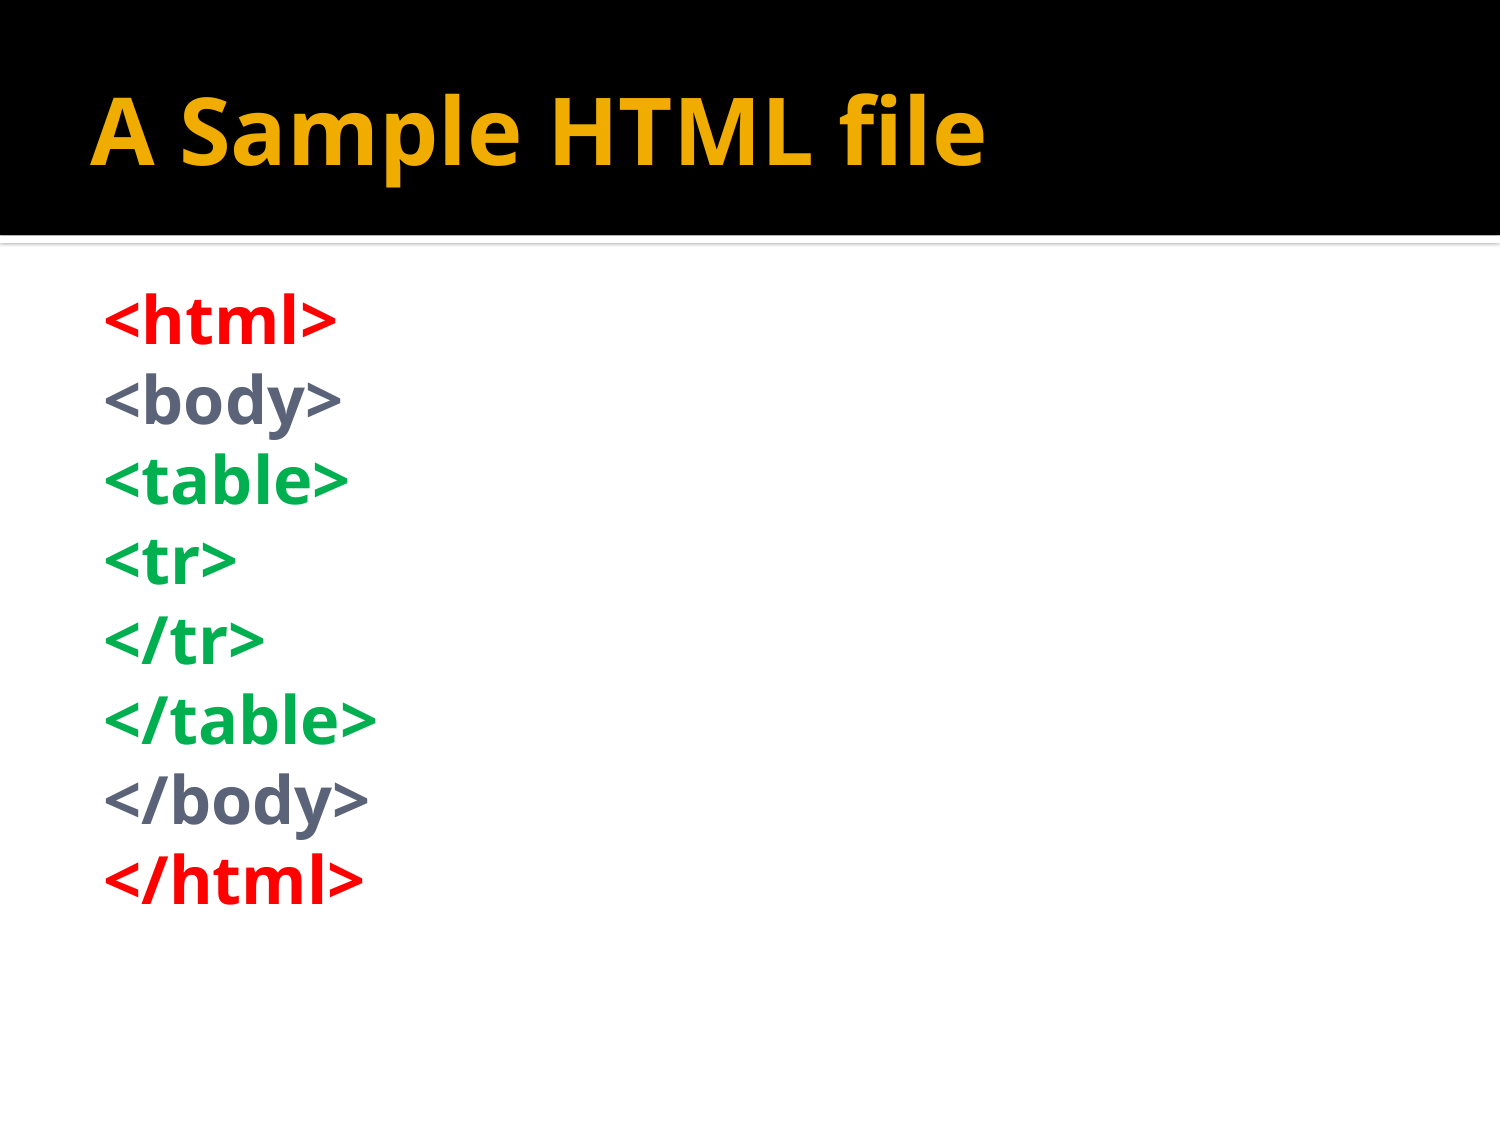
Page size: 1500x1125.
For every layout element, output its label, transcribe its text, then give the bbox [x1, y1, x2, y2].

title A Sample HTML file [75, 25, 1425, 231]
list <html> <body> <table> <tr> </tr> </table> </body> </html> [75, 262, 1425, 1088]
